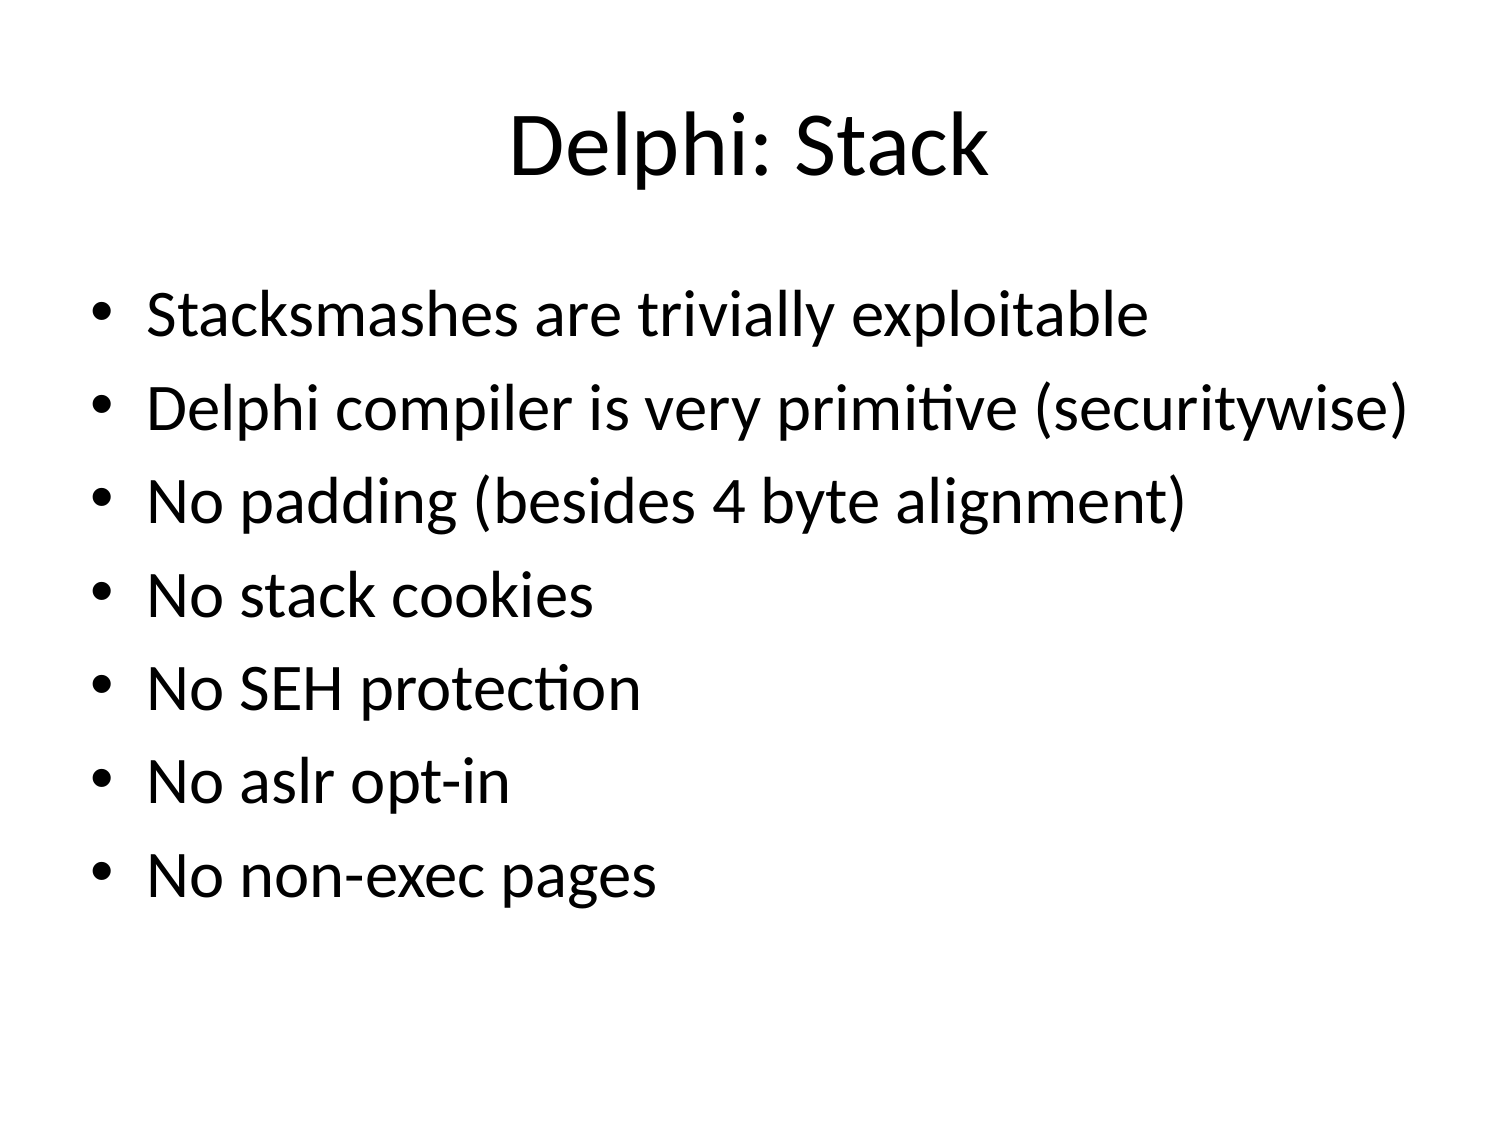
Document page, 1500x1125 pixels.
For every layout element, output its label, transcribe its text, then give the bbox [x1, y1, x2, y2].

list Stacksmashes are trivially exploitable Delphi compiler is very primitive (securitywise) No padding (besides 4 byte alignment) No stack cookies No SEH protection No aslr opt-in No non-exec pages [75, 262, 1475, 1005]
title Delphi: Stack [75, 45, 1425, 233]
